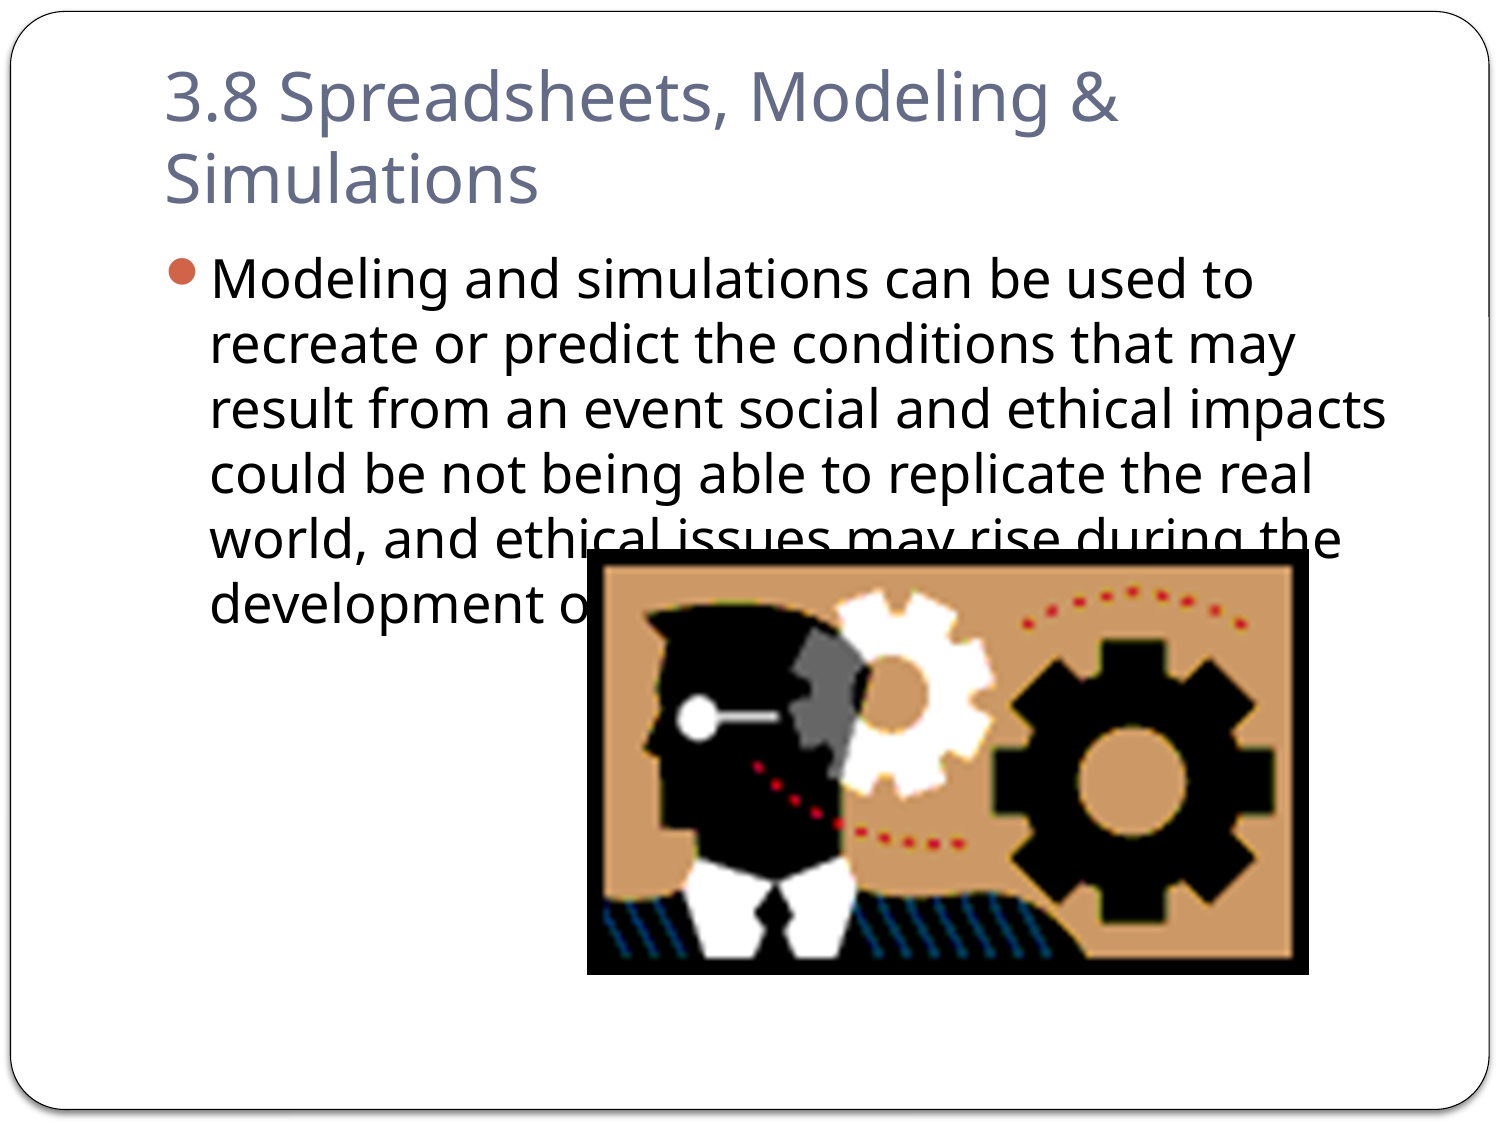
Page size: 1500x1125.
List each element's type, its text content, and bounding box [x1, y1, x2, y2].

picture [587, 549, 1309, 976]
list Modeling and simulations can be used to recreate or predict the conditions that may result from an event social and ethical impacts could be not being able to replicate the real world, and ethical issues may rise during the development of the model. [150, 237, 1425, 988]
title 3.8 Spreadsheets, Modeling & Simulations [150, 45, 1425, 233]
